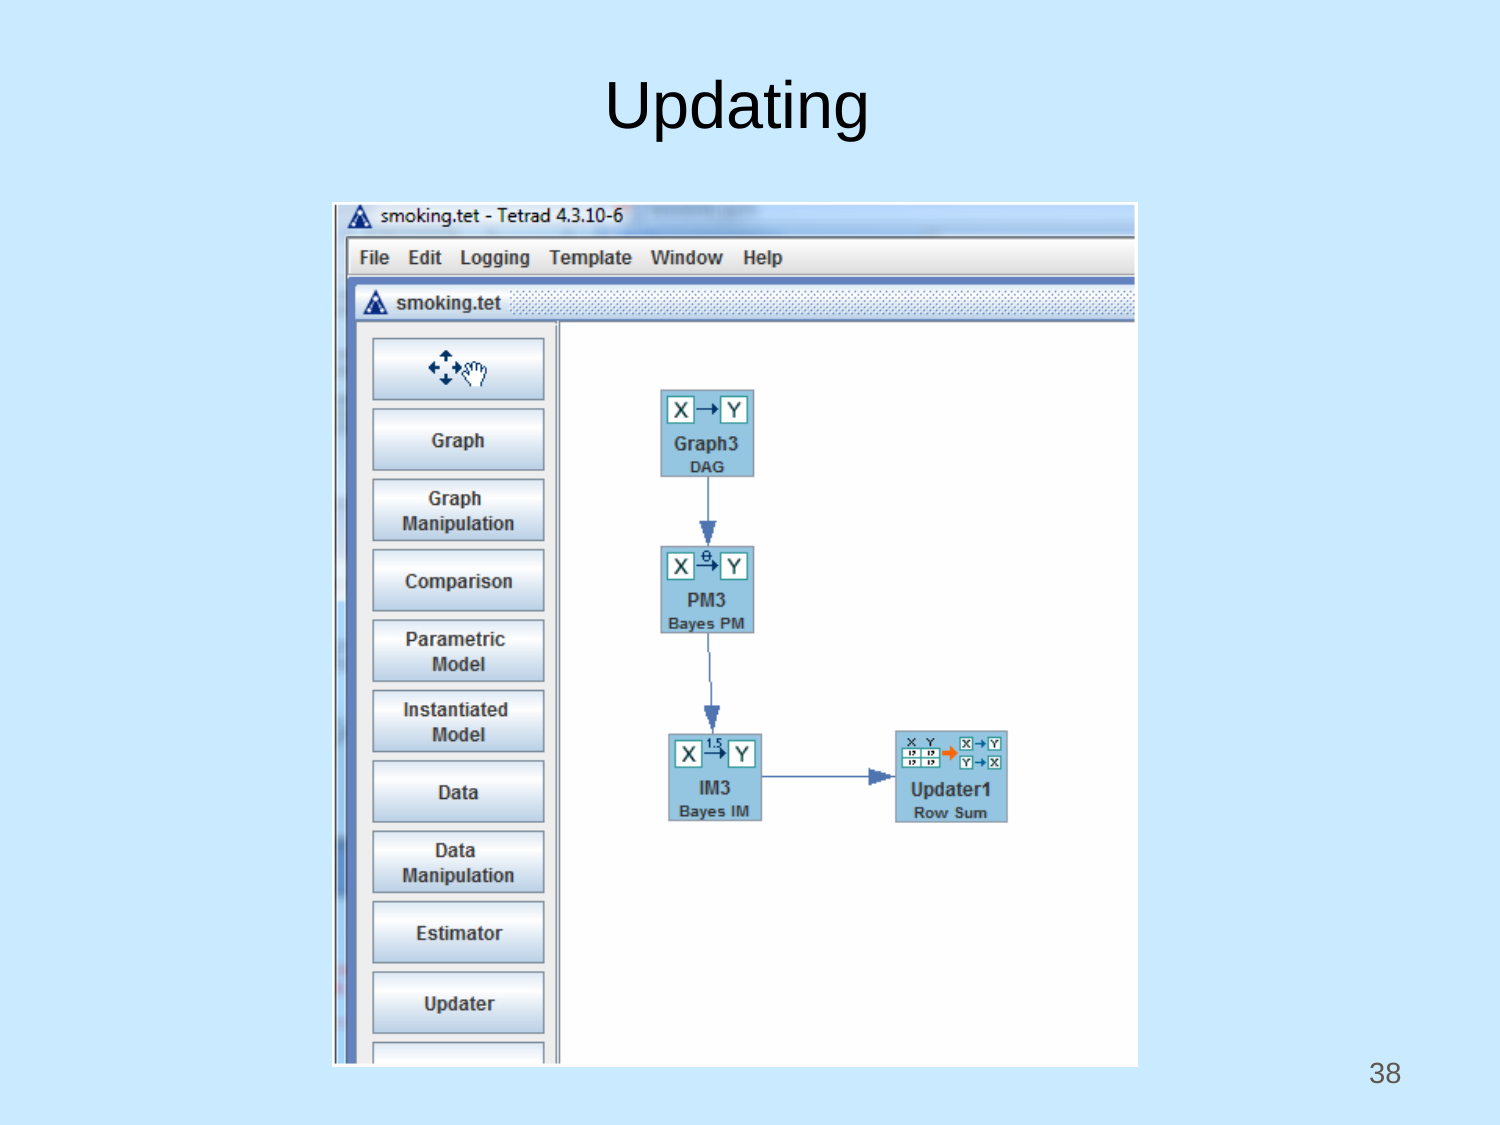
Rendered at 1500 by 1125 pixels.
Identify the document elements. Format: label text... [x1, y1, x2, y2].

picture [332, 202, 1138, 1067]
slide_number 38 [1103, 1021, 1417, 1098]
title Updating [99, 28, 1376, 150]
